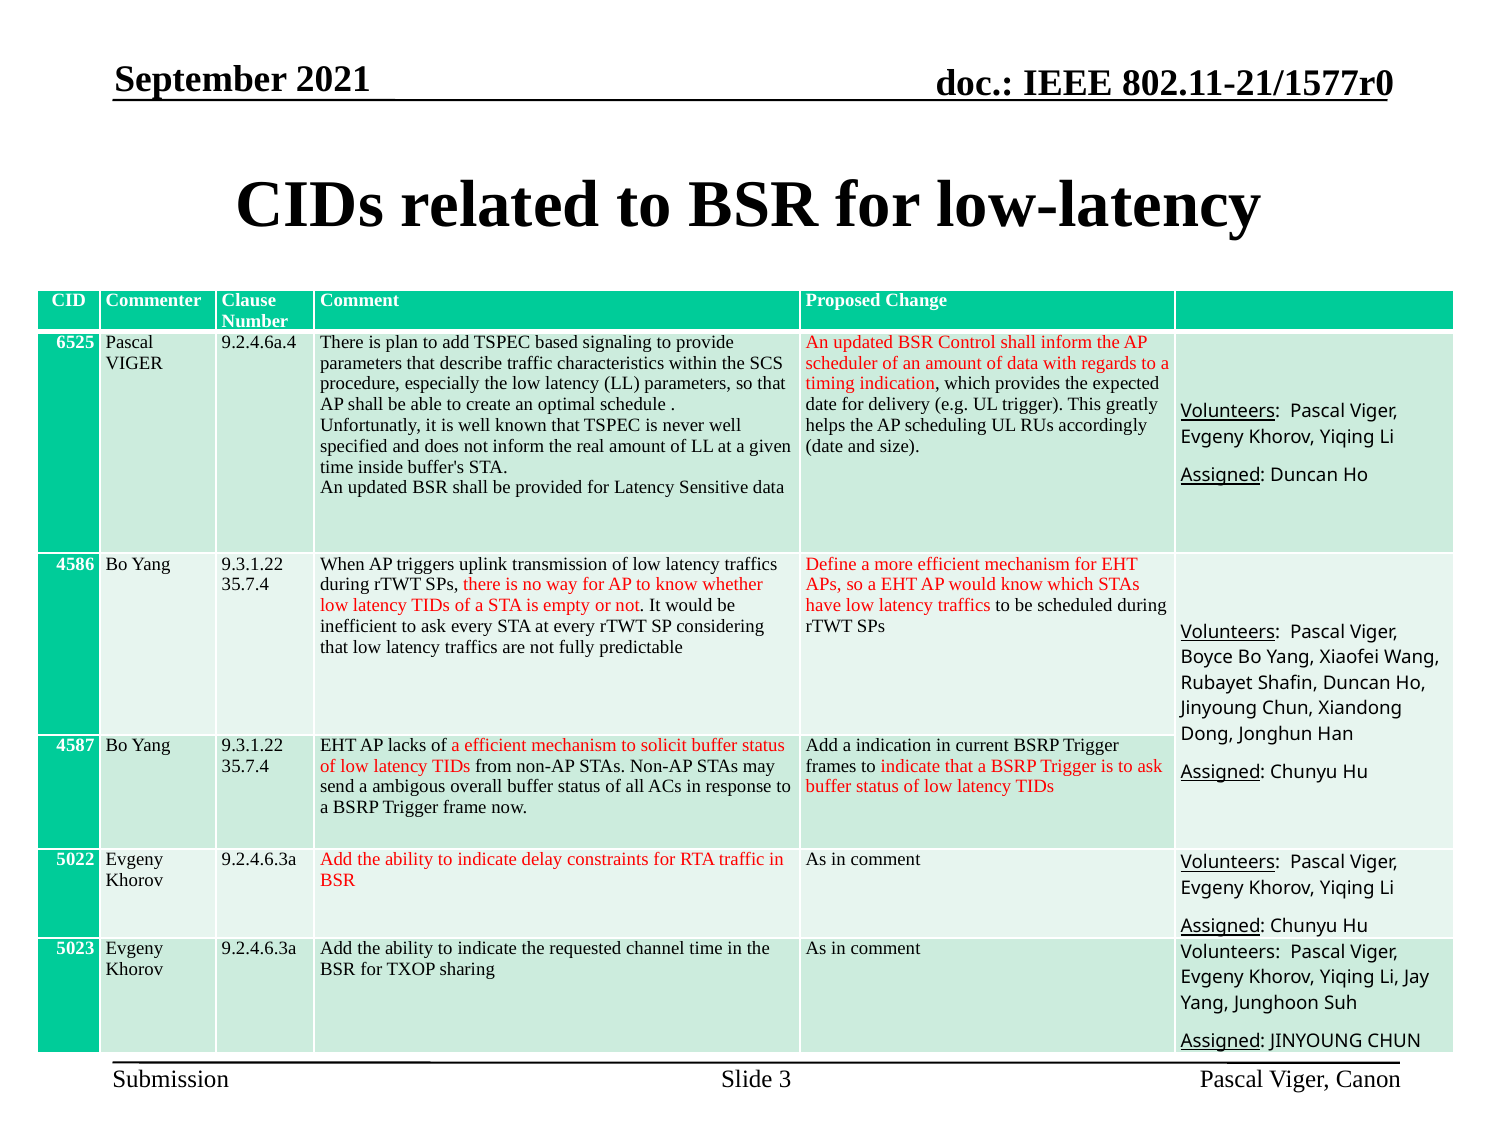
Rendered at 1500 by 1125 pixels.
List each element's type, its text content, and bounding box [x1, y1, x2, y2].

table_cell Add a indication in current BSRP Trigger frames to indicate that a BSRP Trigger is to ask buffer status of low latency TIDs [801, 736, 1174, 848]
table_cell Volunteers: Pascal Viger, Evgeny Khorov, Yiqing Li, Jay Yang, Junghoon Suh Assigned: JINYOUNG CHUN [1176, 939, 1453, 1052]
table_header Commenter [101, 291, 215, 329]
table_cell Bo Yang [101, 736, 215, 848]
table_cell 9.2.4.6.3a [217, 850, 313, 937]
table_header [1176, 291, 1453, 329]
table_header Clause Number [217, 291, 313, 329]
table_cell An updated BSR Control shall inform the AP scheduler of an amount of data with regards to a timing indication, which provides the expected date for delivery (e.g. UL trigger). This greatly helps the AP scheduling UL RUs accordingly (date and size). [801, 334, 1174, 552]
table_cell Volunteers: Pascal Viger, Boyce Bo Yang, Xiaofei Wang, Rubayet Shafin, Duncan Ho, Jinyoung Chun, Xiandong Dong, Jonghun Han Assigned: Chunyu Hu [1176, 554, 1453, 848]
table_cell There is plan to add TSPEC based signaling to provide parameters that describe traffic characteristics within the SCS procedure, especially the low latency (LL) parameters, so that AP shall be able to create an optimal schedule . Unfortunatly, it is well known that TSPEC is never well specified and does not inform the real amount of LL at a given time inside buffer's STA. An updated BSR shall be provided for Latency Sensitive data [315, 334, 799, 552]
table_cell 4586 [38, 554, 99, 734]
table_cell 9.2.4.6a.4 [217, 334, 313, 552]
footer Pascal Viger, Canon [878, 1061, 1402, 1093]
table_cell 4587 [38, 736, 99, 848]
table_cell EHT AP lacks of a efficient mechanism to solicit buffer status of low latency TIDs from non-AP STAs. Non-AP STAs may send a ambigous overall buffer status of all ACs in response to a BSRP Trigger frame now. [315, 736, 799, 848]
title CIDs related to BSR for low-latency [112, 112, 1388, 288]
table_cell Add the ability to indicate delay constraints for RTA traffic in BSR [315, 850, 799, 937]
table_cell 9.3.1.22 35.7.4 [217, 554, 313, 734]
table_cell As in comment [801, 939, 1174, 1052]
table_cell Define a more efficient mechanism for EHT APs, so a EHT AP would know which STAs have low latency traffics to be scheduled during rTWT SPs [801, 554, 1174, 734]
table_cell Add the ability to indicate the requested channel time in the BSR for TXOP sharing [315, 939, 799, 1052]
table_cell 5022 [38, 850, 99, 937]
table_cell 5023 [38, 939, 99, 1052]
table_header Comment [315, 291, 799, 329]
table_cell 9.3.1.22 35.7.4 [217, 736, 313, 848]
table_cell Volunteers: Pascal Viger, Evgeny Khorov, Yiqing Li Assigned: Duncan Ho [1176, 334, 1453, 552]
table_cell Evgeny Khorov [101, 850, 215, 937]
table_cell Pascal VIGER [101, 334, 215, 552]
table_cell As in comment [801, 850, 1174, 937]
table_header CID [38, 291, 99, 329]
table_header Proposed Change [801, 291, 1174, 329]
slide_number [114, 54, 423, 100]
table_cell Bo Yang [101, 554, 215, 734]
slide_number Slide 3 [712, 1061, 800, 1123]
table_cell Evgeny Khorov [101, 939, 215, 1052]
table_cell Volunteers: Pascal Viger, Evgeny Khorov, Yiqing Li Assigned: Chunyu Hu [1176, 850, 1453, 937]
table_cell When AP triggers uplink transmission of low latency traffics during rTWT SPs, there is no way for AP to know whether low latency TIDs of a STA is empty or not. It would be inefficient to ask every STA at every rTWT SP considering that low latency traffics are not fully predictable [315, 554, 799, 734]
table_cell 9.2.4.6.3a [217, 939, 313, 1052]
table_cell 6525 [38, 334, 99, 552]
